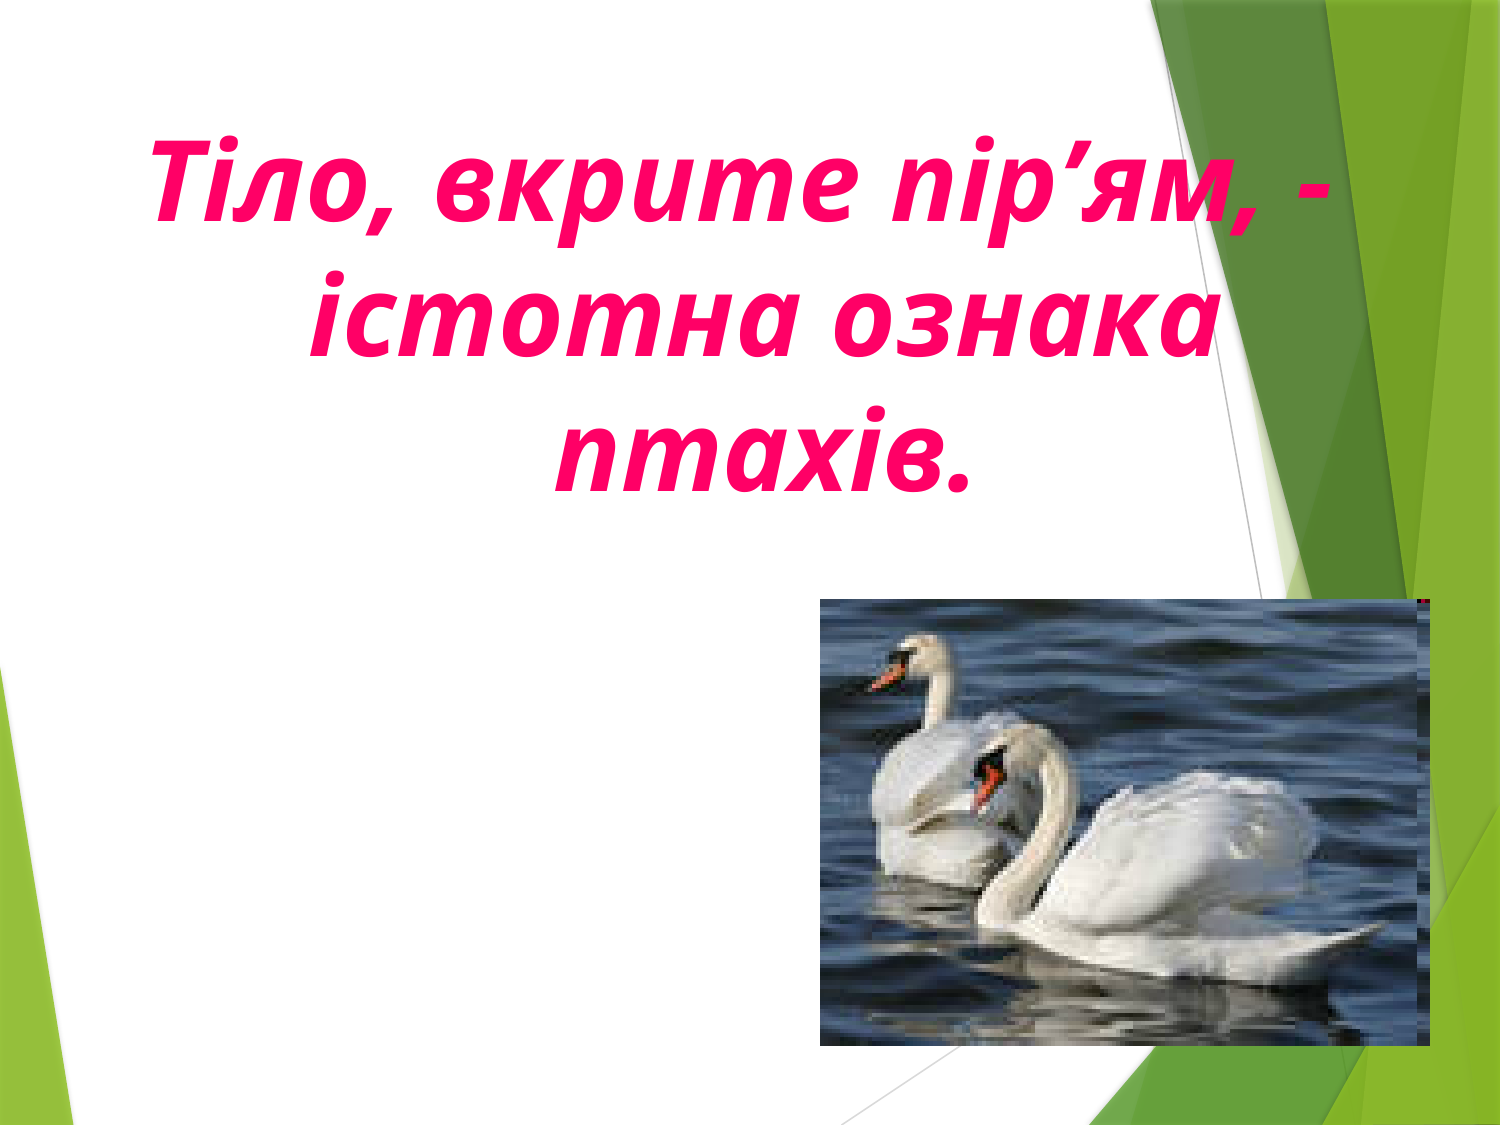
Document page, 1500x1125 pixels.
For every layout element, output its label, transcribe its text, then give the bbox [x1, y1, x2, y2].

picture [820, 598, 1430, 1046]
list Тіло, вкрите пір’ям, - істотна ознака птахів. [64, 101, 1412, 539]
